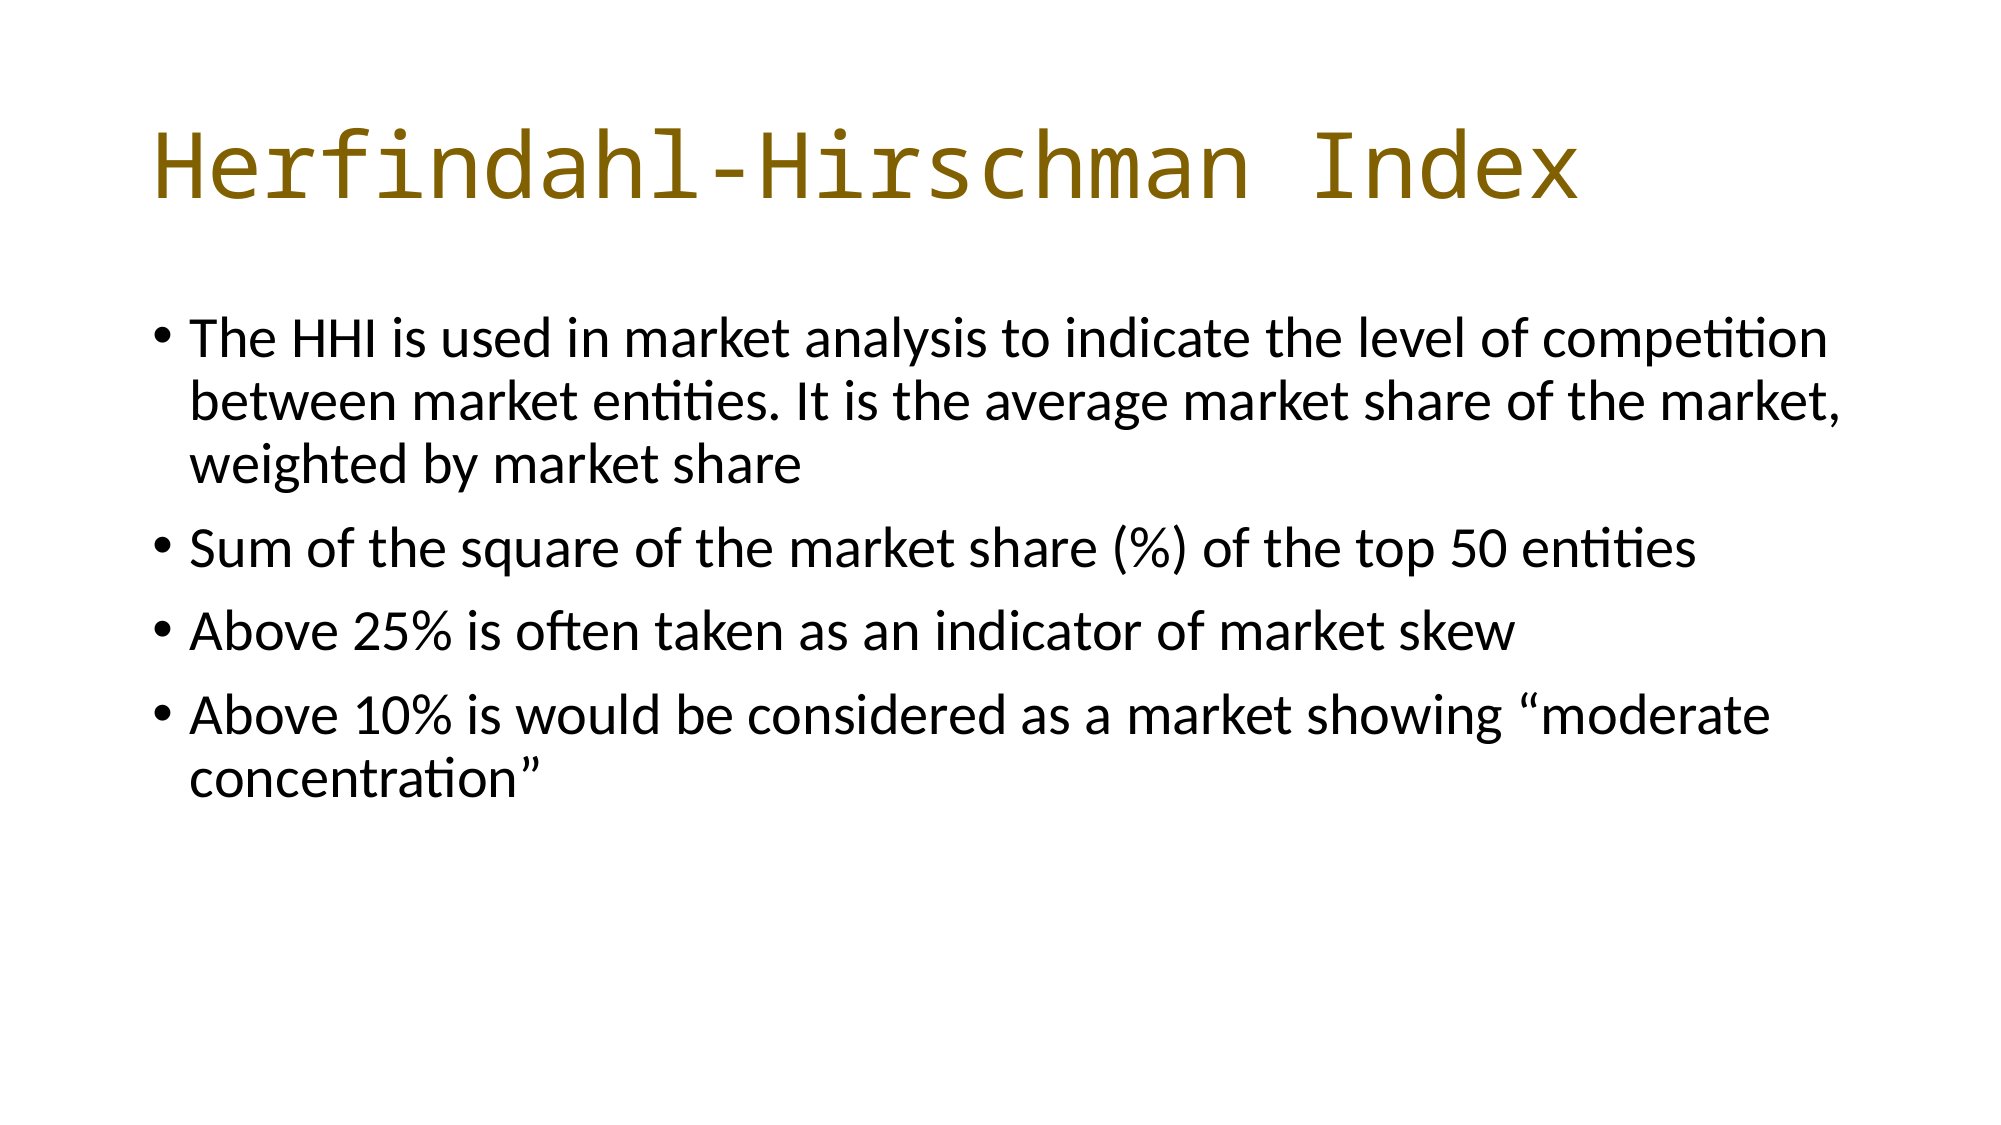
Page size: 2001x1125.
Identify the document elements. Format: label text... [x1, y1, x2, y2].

list The HHI is used in market analysis to indicate the level of competition between market entities. It is the average market share of the market, weighted by market share Sum of the square of the market share (%) of the top 50 entities Above 25% is often taken as an indicator of market skew Above 10% is would be considered as a market showing “moderate concentration” [137, 299, 1863, 1014]
title Herfindahl-Hirschman Index [137, 59, 1863, 278]
